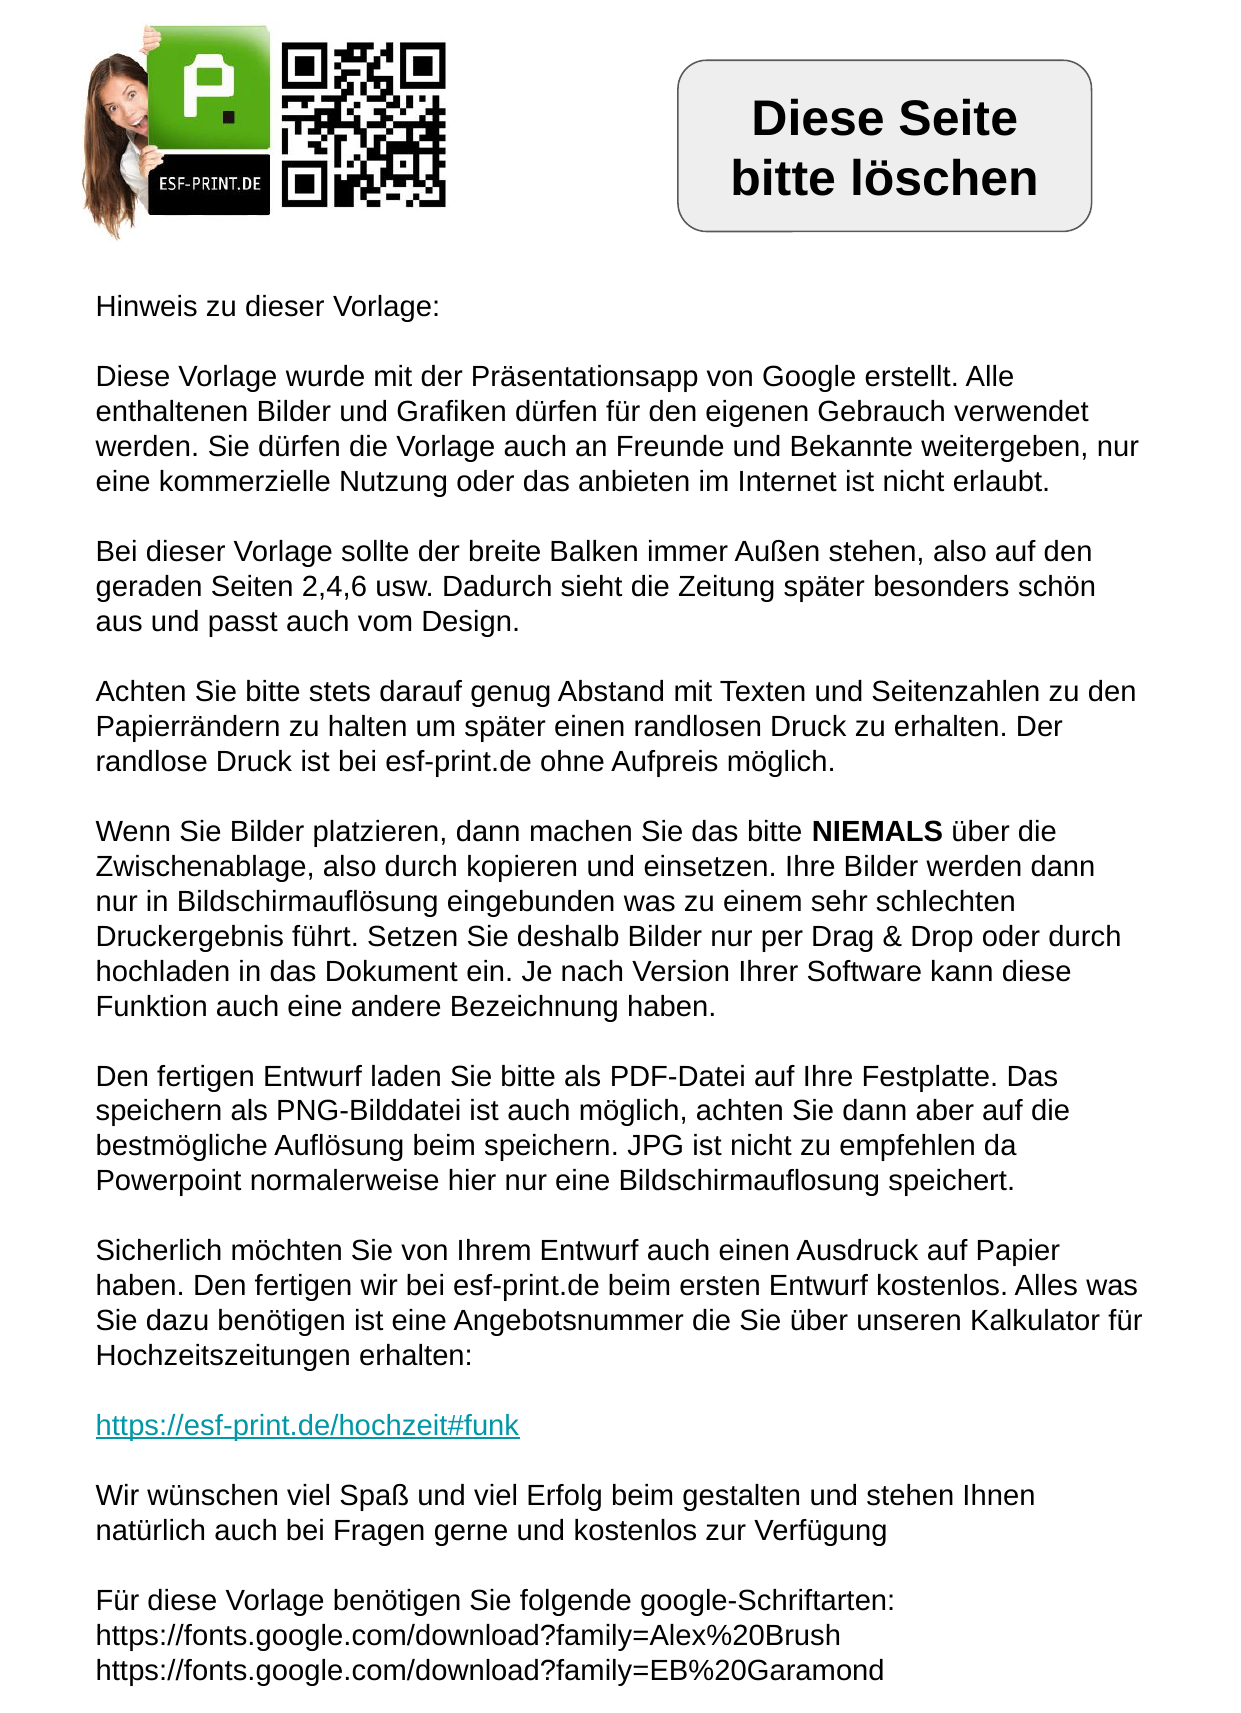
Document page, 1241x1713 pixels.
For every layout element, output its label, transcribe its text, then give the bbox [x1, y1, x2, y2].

text_box Diese Seite bitte löschen [677, 60, 1092, 232]
text_box Hinweis zu dieser Vorlage: Diese Vorlage wurde mit der Präsentationsapp von Google erstellt. Alle enthaltenen Bilder und Grafiken dürfen für den eigenen Gebrauch verwendet werden. Sie dürfen die Vorlage auch an Freunde und Bekannte weitergeben, nur eine kommerzielle Nutzung oder das anbieten im Internet ist nicht erlaubt. Bei dieser Vorlage sollte der breite Balken immer Außen stehen, also auf den geraden Seiten 2,4,6 usw. Dadurch sieht die Zeitung später besonders schön aus und passt auch vom Design. Achten Sie bitte stets darauf genug Abstand mit Texten und Seitenzahlen zu den Papierrändern zu halten um später einen randlosen Druck zu erhalten. Der randlose Druck ist bei esf-print.de ohne Aufpreis möglich. Wenn Sie Bilder platzieren, dann machen Sie das bitte NIEMALS über die Zwischenablage, also durch kopieren und einsetzen. Ihre Bilder werden dann nur in Bildschirmauflösung eingebunden was zu einem sehr schlechten Druckergebnis führt. Setzen Sie deshalb Bilder nur per Drag & Drop oder durch hochladen in das Dokument ein. Je nach Version Ihrer Software kann diese Funktion auch eine andere Bezeichnung haben. Den fertigen Entwurf laden Sie bitte als PDF-Datei auf Ihre Festplatte. Das speichern als PNG-Bilddatei ist auch möglich, achten Sie dann aber auf die bestmögliche Auflösung beim speichern. JPG ist nicht zu empfehlen da Powerpoint normalerweise hier nur eine Bildschirmauflosung speichert. Sicherlich möchten Sie von Ihrem Entwurf auch einen Ausdruck auf Papier haben. Den fertigen wir bei esf-print.de beim ersten Entwurf kostenlos. Alles was Sie dazu benötigen ist eine Angebotsnummer die Sie über unseren Kalkulator für Hochzeitszeitungen erhalten: https://esf-print.de/hochzeit#funk Wir wünschen viel Spaß und viel Erfolg beim gestalten und stehen Ihnen natürlich auch bei Fragen gerne und kostenlos zur Verfügung Für diese Vorlage benötigen Sie folgende google-Schriftarten: https://fonts.google.com/download?family=Alex%20Brush https://fonts.google.com/download?family=EB%20Garamond [80, 272, 1160, 1687]
picture [81, 22, 460, 243]
